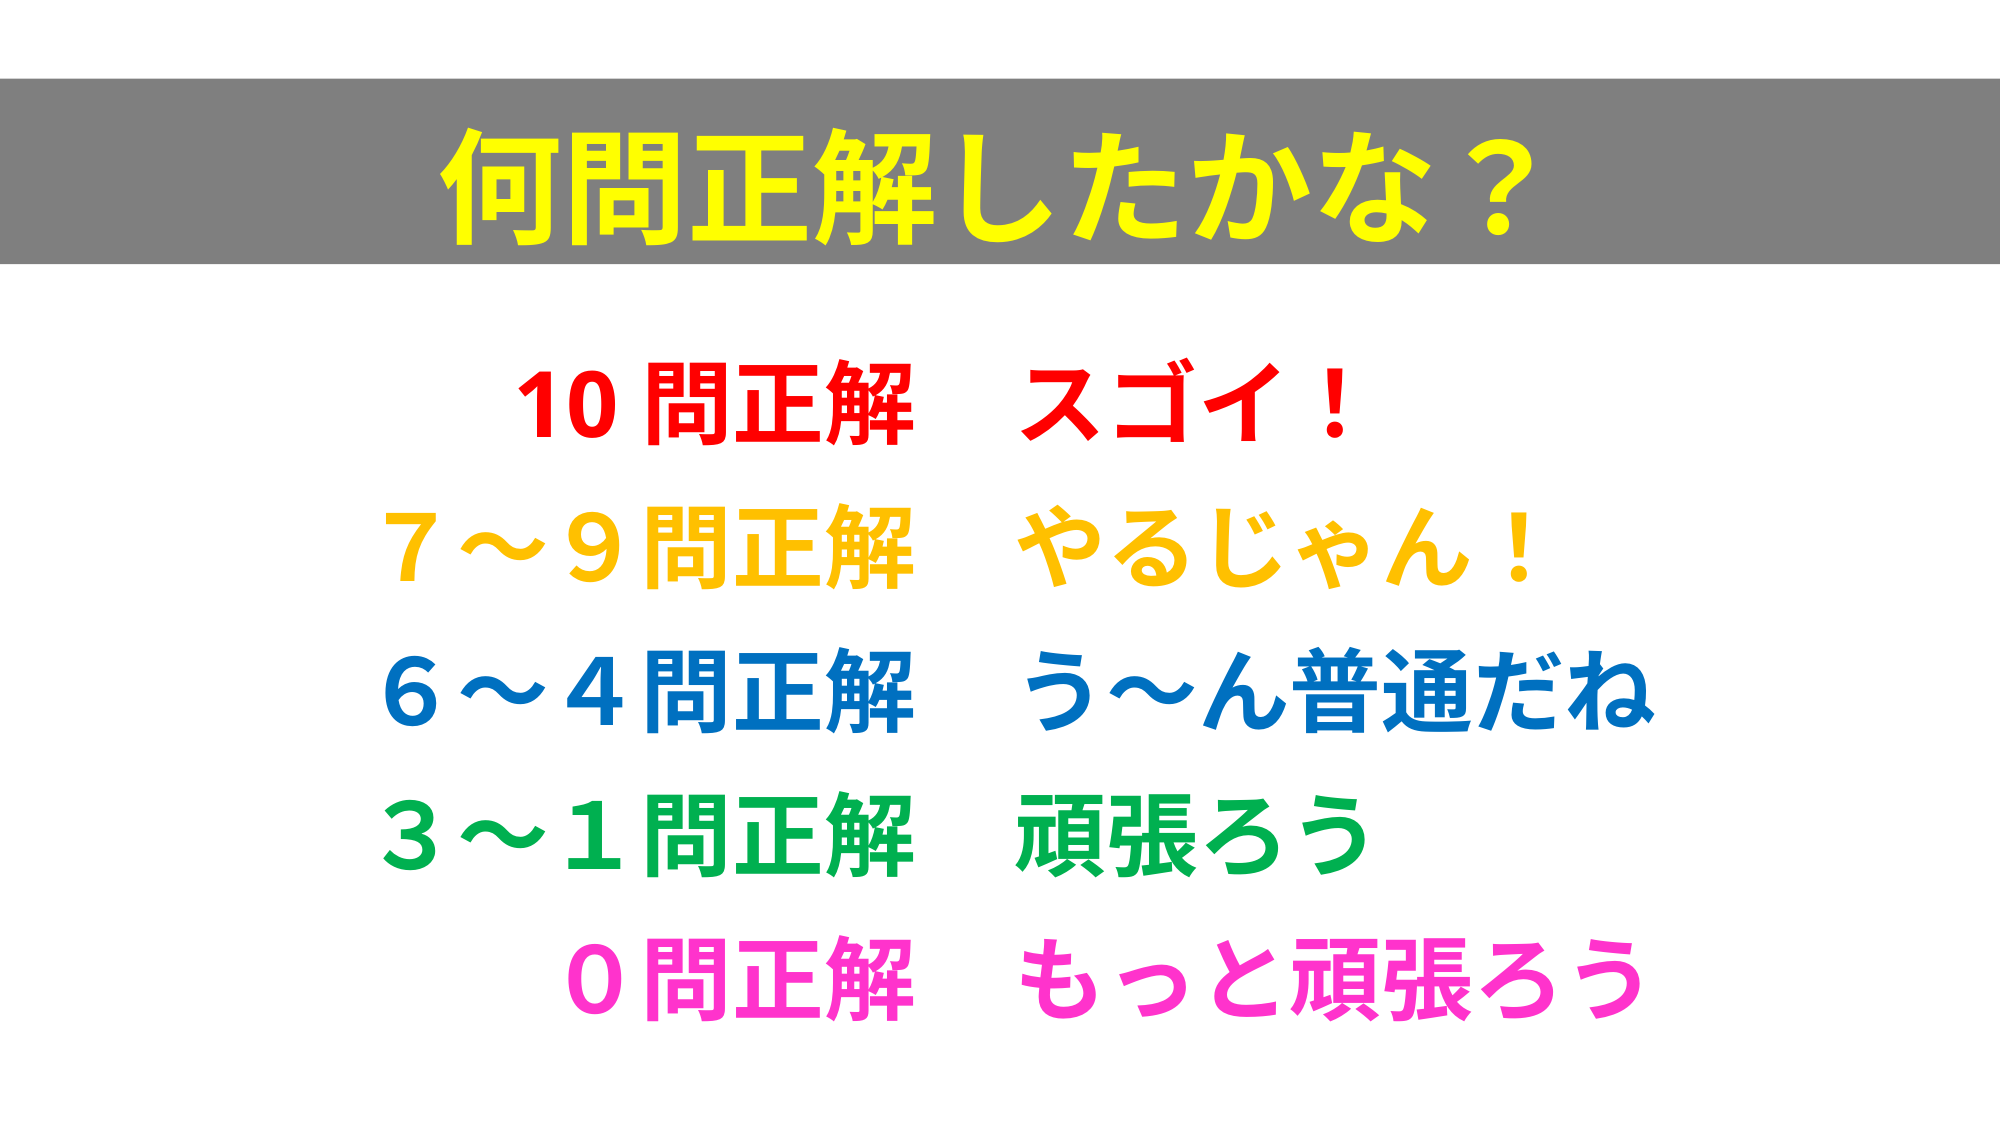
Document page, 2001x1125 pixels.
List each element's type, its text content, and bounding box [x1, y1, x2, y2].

text_box 頑張ろう [999, 770, 1800, 896]
text_box やるじゃん！ [999, 482, 1800, 608]
text_box もっと頑張ろう [999, 914, 1800, 1040]
text_box ３～１問正解 [273, 770, 931, 896]
text_box 何問正解したかな？ [345, 101, 1655, 267]
text_box ０問正解 [273, 914, 931, 1040]
text_box ６～４問正解 [273, 626, 931, 752]
text_box う～ん普通だね [999, 626, 1800, 752]
text_box 10問正解 [273, 338, 931, 464]
text_box ７～９問正解 [273, 482, 931, 608]
text_box [0, 78, 2000, 265]
text_box スゴイ！ [999, 338, 1800, 464]
